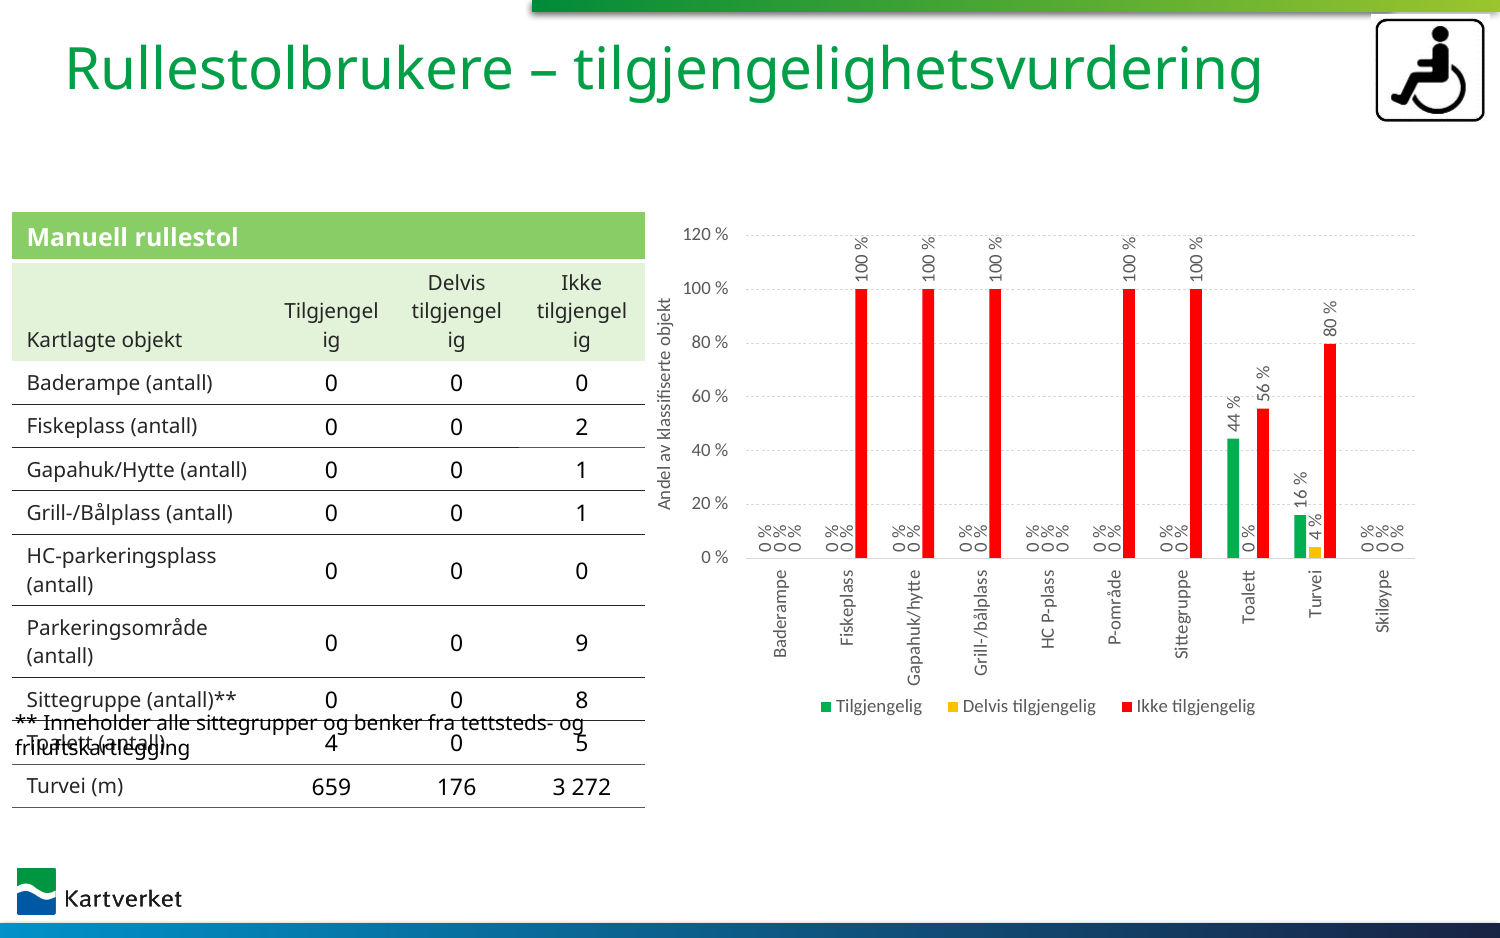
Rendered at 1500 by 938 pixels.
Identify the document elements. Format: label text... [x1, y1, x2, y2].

text_box ** Inneholder alle sittegrupper og benker fra tettsteds- og friluftskartlegging [0, 702, 745, 768]
table_cell 0 [394, 405, 519, 447]
table_cell 0 [394, 448, 519, 490]
table_cell Tilgjengelig [269, 263, 394, 361]
table_cell Fiskeplass (antall) [12, 405, 269, 447]
table_cell 0 [269, 678, 394, 702]
table_cell Kartlagte objekt [12, 263, 269, 361]
table_cell 0 [519, 535, 638, 605]
table_cell 0 [269, 535, 394, 605]
table_cell 0 [269, 448, 394, 490]
table_cell 0 [269, 405, 394, 447]
table_cell 2 [519, 405, 638, 447]
table_header Manuell rullestol [12, 212, 645, 259]
table_cell 0 [394, 678, 519, 702]
table_cell Baderampe (antall) [12, 361, 269, 404]
table_cell Turvei (m) [12, 768, 269, 807]
picture [1371, 13, 1491, 127]
table_cell Parkeringsområde (antall) [12, 606, 269, 677]
table_cell 0 [394, 491, 519, 534]
table_cell 1 [519, 448, 638, 490]
table_cell Gapahuk/Hytte (antall) [12, 448, 269, 490]
picture [643, 218, 1427, 728]
table_cell 9 [519, 606, 638, 677]
table_cell 0 [394, 361, 519, 404]
table_cell 0 [269, 606, 394, 677]
table_cell 8 [519, 678, 638, 702]
text_box Rullestolbrukere – tilgjengelighetsvurdering [49, 12, 1372, 109]
table_cell Ikke tilgjengelig [519, 263, 638, 361]
table_cell 659 [269, 768, 394, 807]
table_cell Delvis tilgjengelig [394, 263, 519, 361]
table_cell 0 [269, 491, 394, 534]
table_cell 0 [394, 606, 519, 677]
table_cell 176 [394, 768, 519, 807]
table_cell 0 [269, 361, 394, 404]
table_cell Grill-/Bålplass (antall) [12, 491, 269, 534]
table_cell 0 [394, 535, 519, 605]
table_cell Sittegruppe (antall)** [12, 678, 269, 702]
table_cell 3 272 [519, 768, 645, 807]
table_cell 1 [519, 491, 638, 534]
table_cell 0 [519, 361, 638, 404]
table_cell HC-parkeringsplass (antall) [12, 535, 269, 605]
